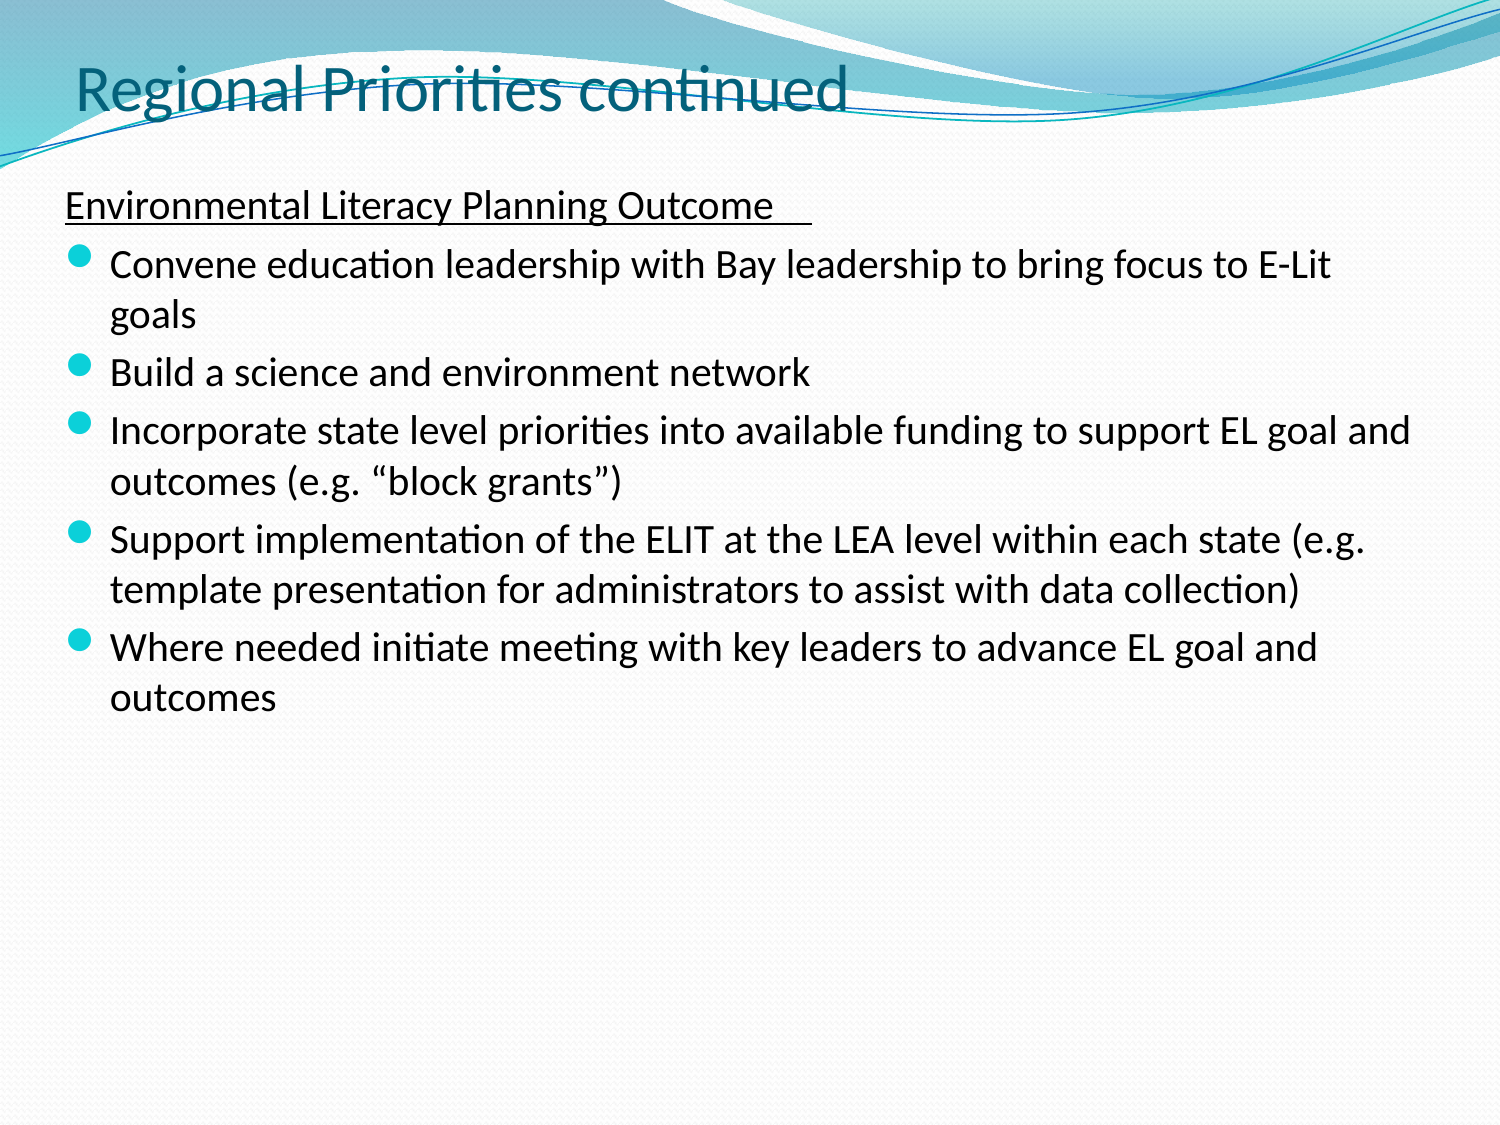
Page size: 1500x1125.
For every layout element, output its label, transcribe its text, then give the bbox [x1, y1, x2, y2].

title Regional Priorities continued [75, 37, 1425, 125]
list Environmental Literacy Planning Outcome Convene education leadership with Bay leadership to bring focus to E-Lit goals Build a science and environment network Incorporate state level priorities into available funding to support EL goal and outcomes (e.g. “block grants”) Support implementation of the ELIT at the LEA level within each state (e.g. template presentation for administrators to assist with data collection) Where needed initiate meeting with key leaders to advance EL goal and outcomes [50, 137, 1438, 1050]
